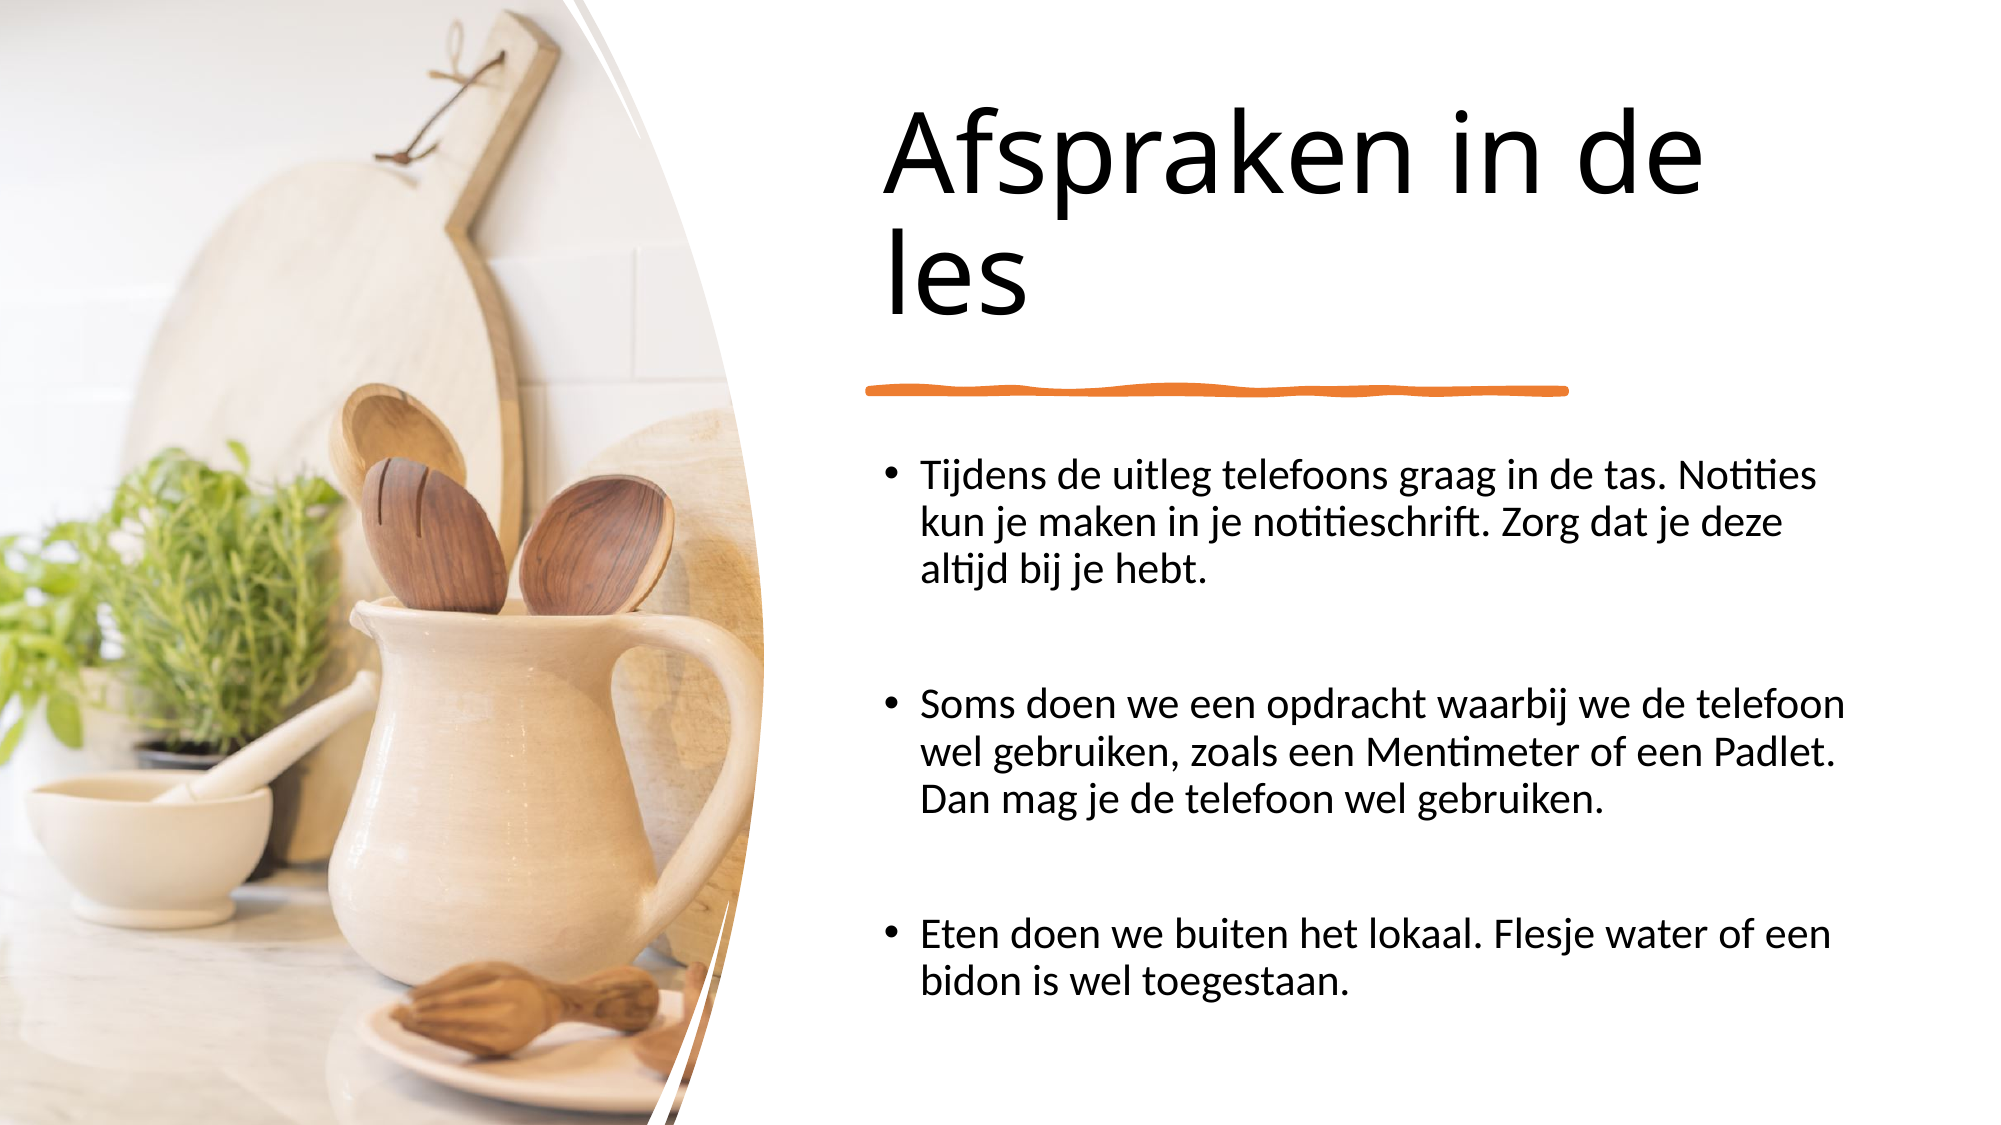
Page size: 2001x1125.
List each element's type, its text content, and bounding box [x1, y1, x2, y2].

text_box [867, 385, 1567, 396]
text_box [764, 0, 2000, 1125]
list Tijdens de uitleg telefoons graag in de tas. Notities kun je maken in je notitieschrift. Zorg dat je deze altijd bij je hebt. Soms doen we een opdracht waarbij we de telefoon wel gebruiken, zoals een Mentimeter of een Padlet. Dan mag je de telefoon wel gebruiken. Eten doen we buiten het lokaal. Flesje water of een bidon is wel toegestaan. [869, 443, 1895, 1016]
title Afspraken in de les [869, 53, 1895, 347]
picture [0, 0, 764, 1125]
